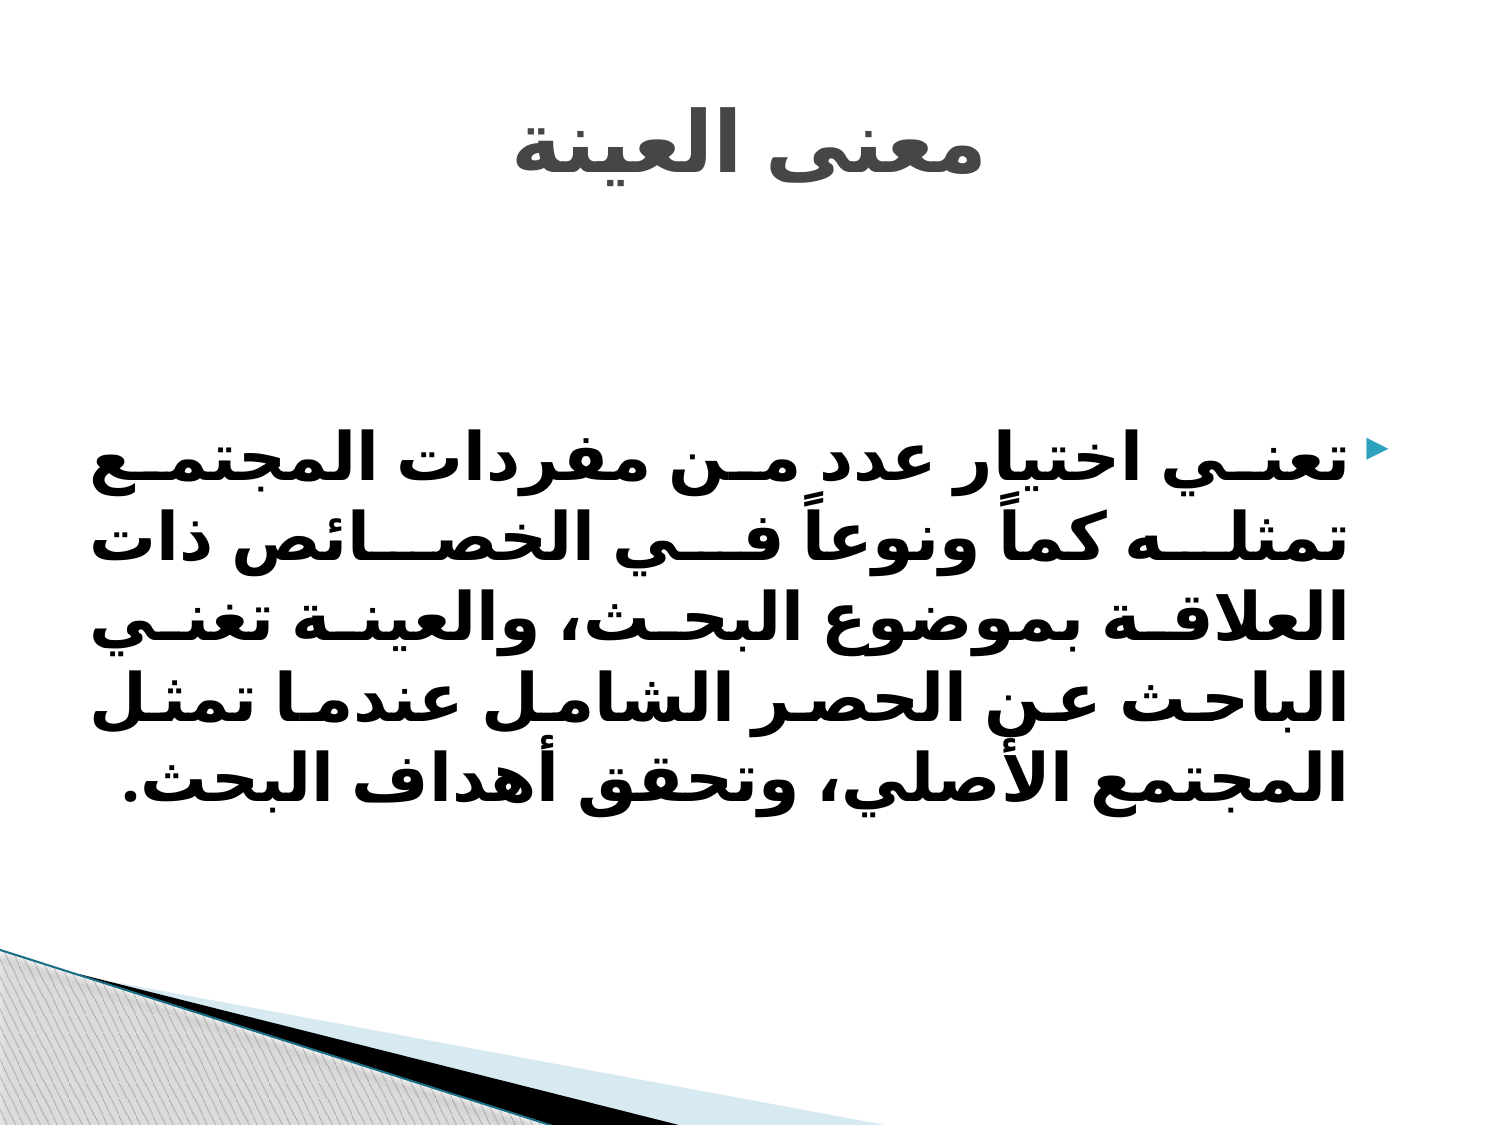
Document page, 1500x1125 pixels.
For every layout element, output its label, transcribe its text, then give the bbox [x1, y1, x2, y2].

list تعني اختيار عدد من مفردات المجتمع تمثله كماً ونوعاً في الخصائص ذات العلاقة بموضوع البحث، والعينة تغني الباحث عن الحصر الشامل عندما تمثل المجتمع الأصلي، وتحقق أهداف البحث. [75, 243, 1425, 986]
title معنى العينة [75, 45, 1425, 233]
